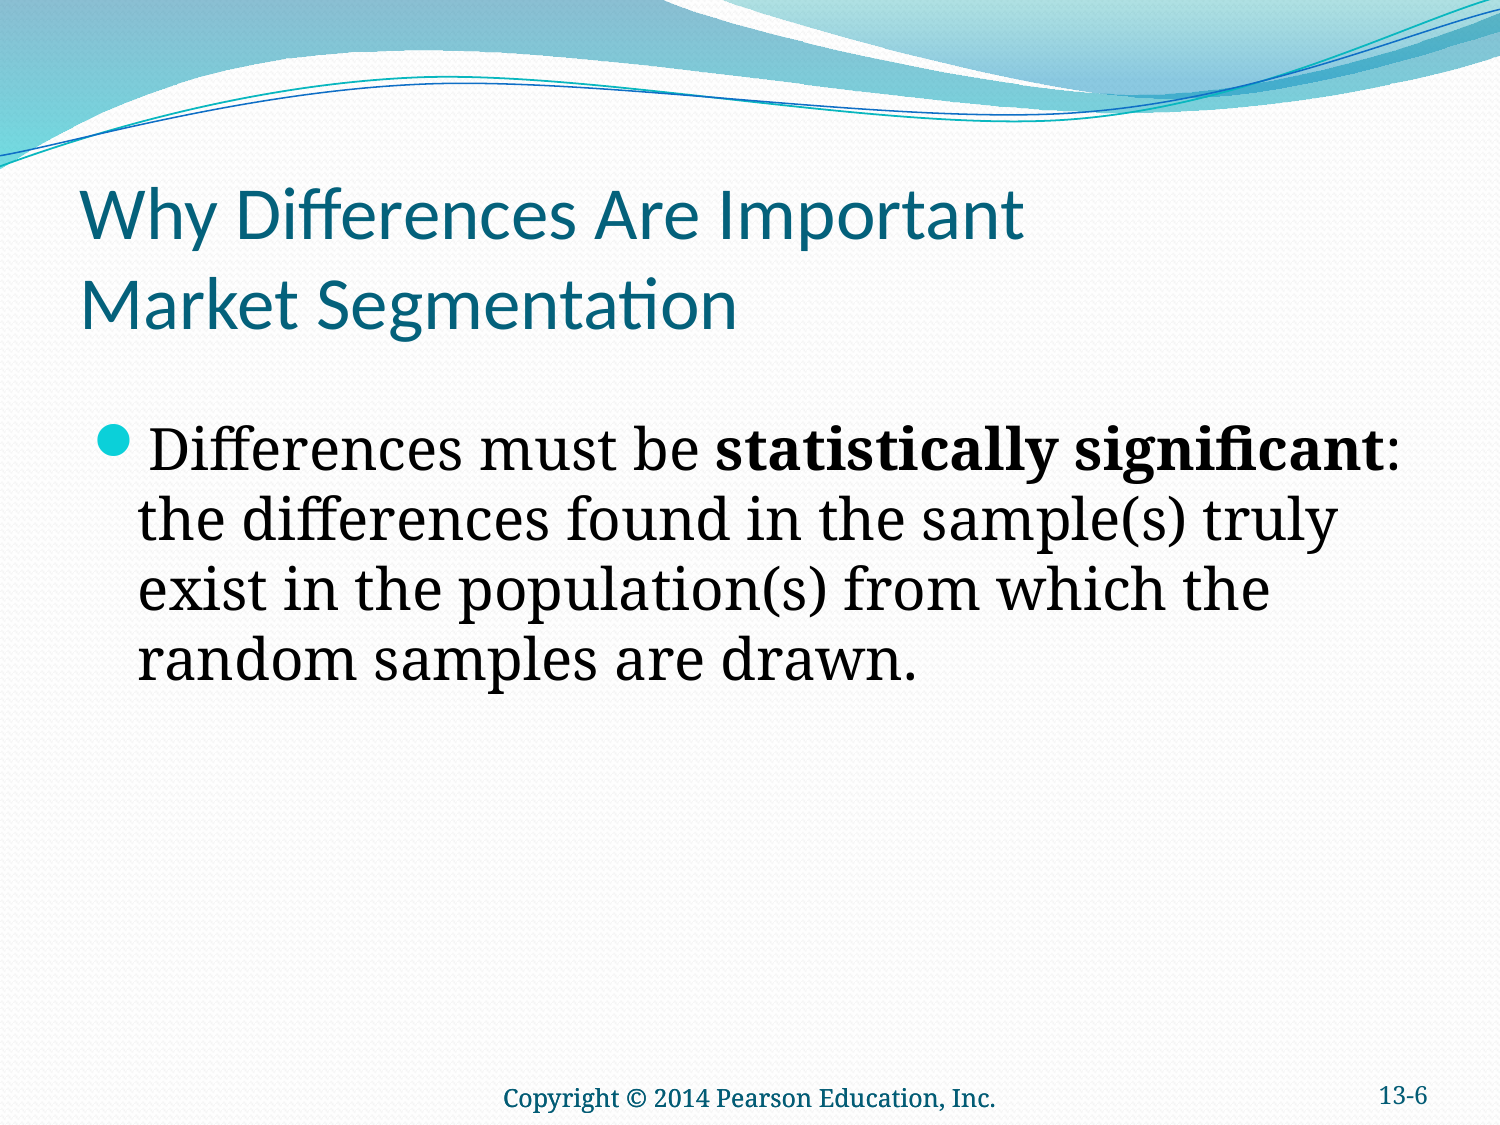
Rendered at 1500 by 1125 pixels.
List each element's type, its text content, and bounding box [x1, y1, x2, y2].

list Differences must be statistically significant: the differences found in the sample(s) truly exist in the population(s) from which the random samples are drawn. [78, 404, 1429, 1125]
title Why Differences Are Important Market Segmentation [79, 157, 1430, 345]
